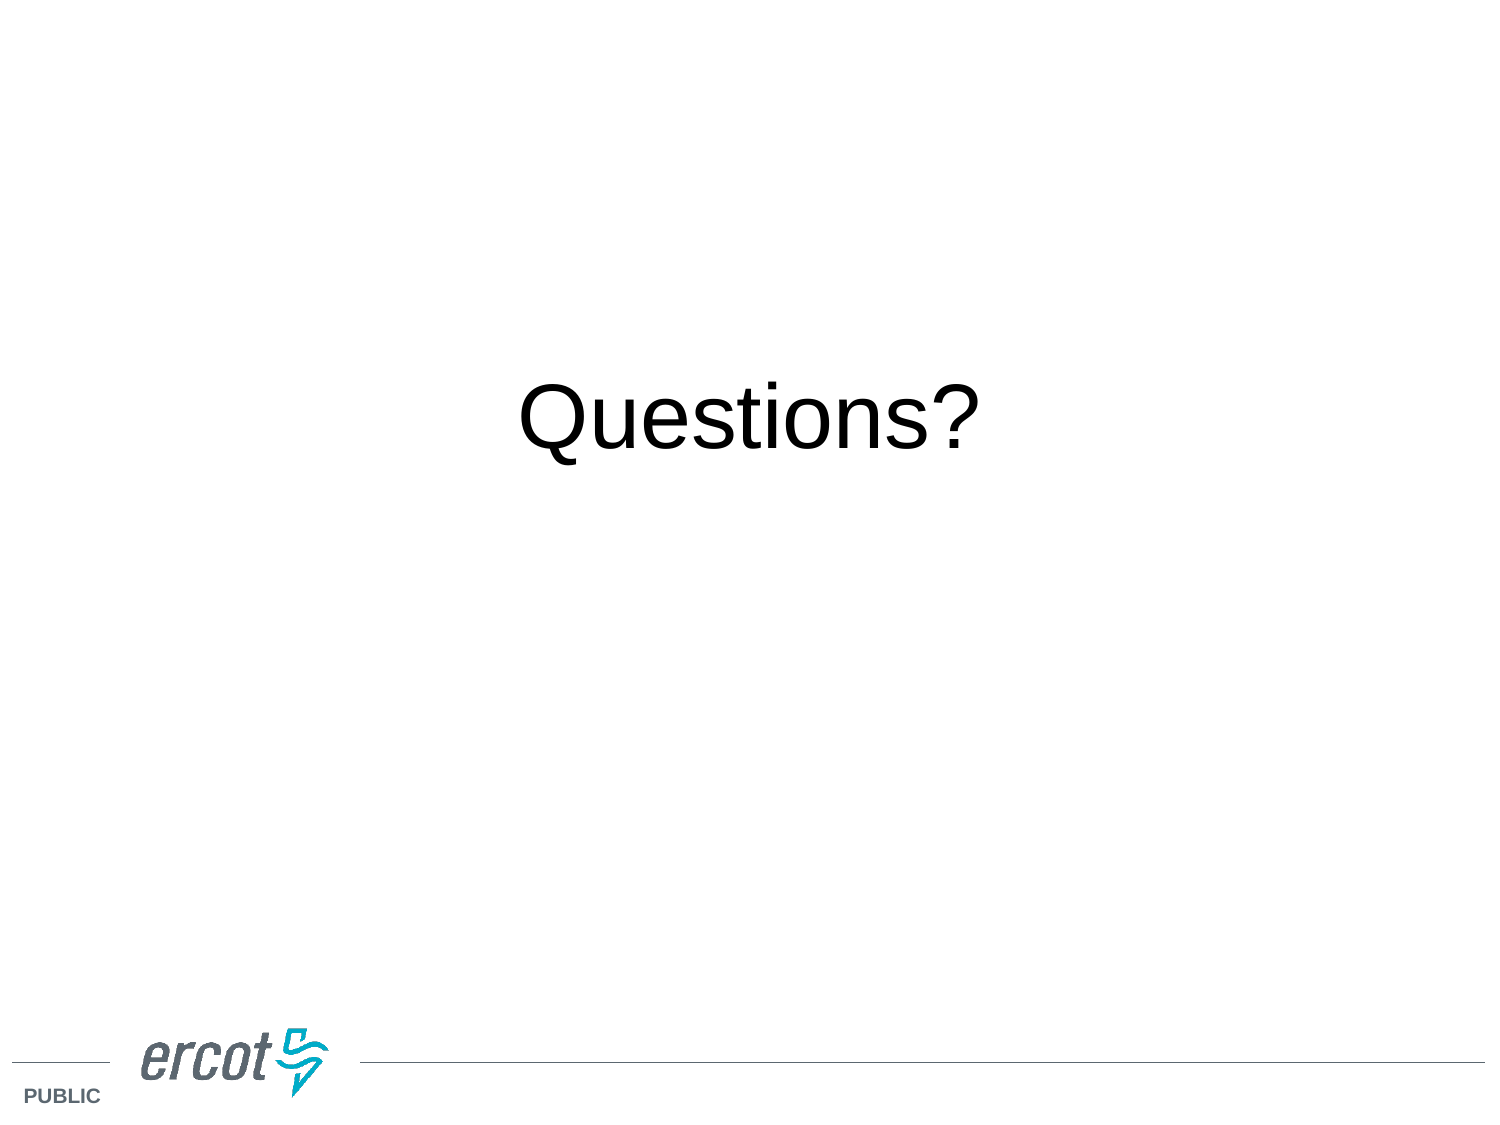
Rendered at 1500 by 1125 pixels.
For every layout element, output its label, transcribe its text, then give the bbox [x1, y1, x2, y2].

picture [137, 1024, 332, 1100]
title Questions? [112, 349, 1388, 591]
